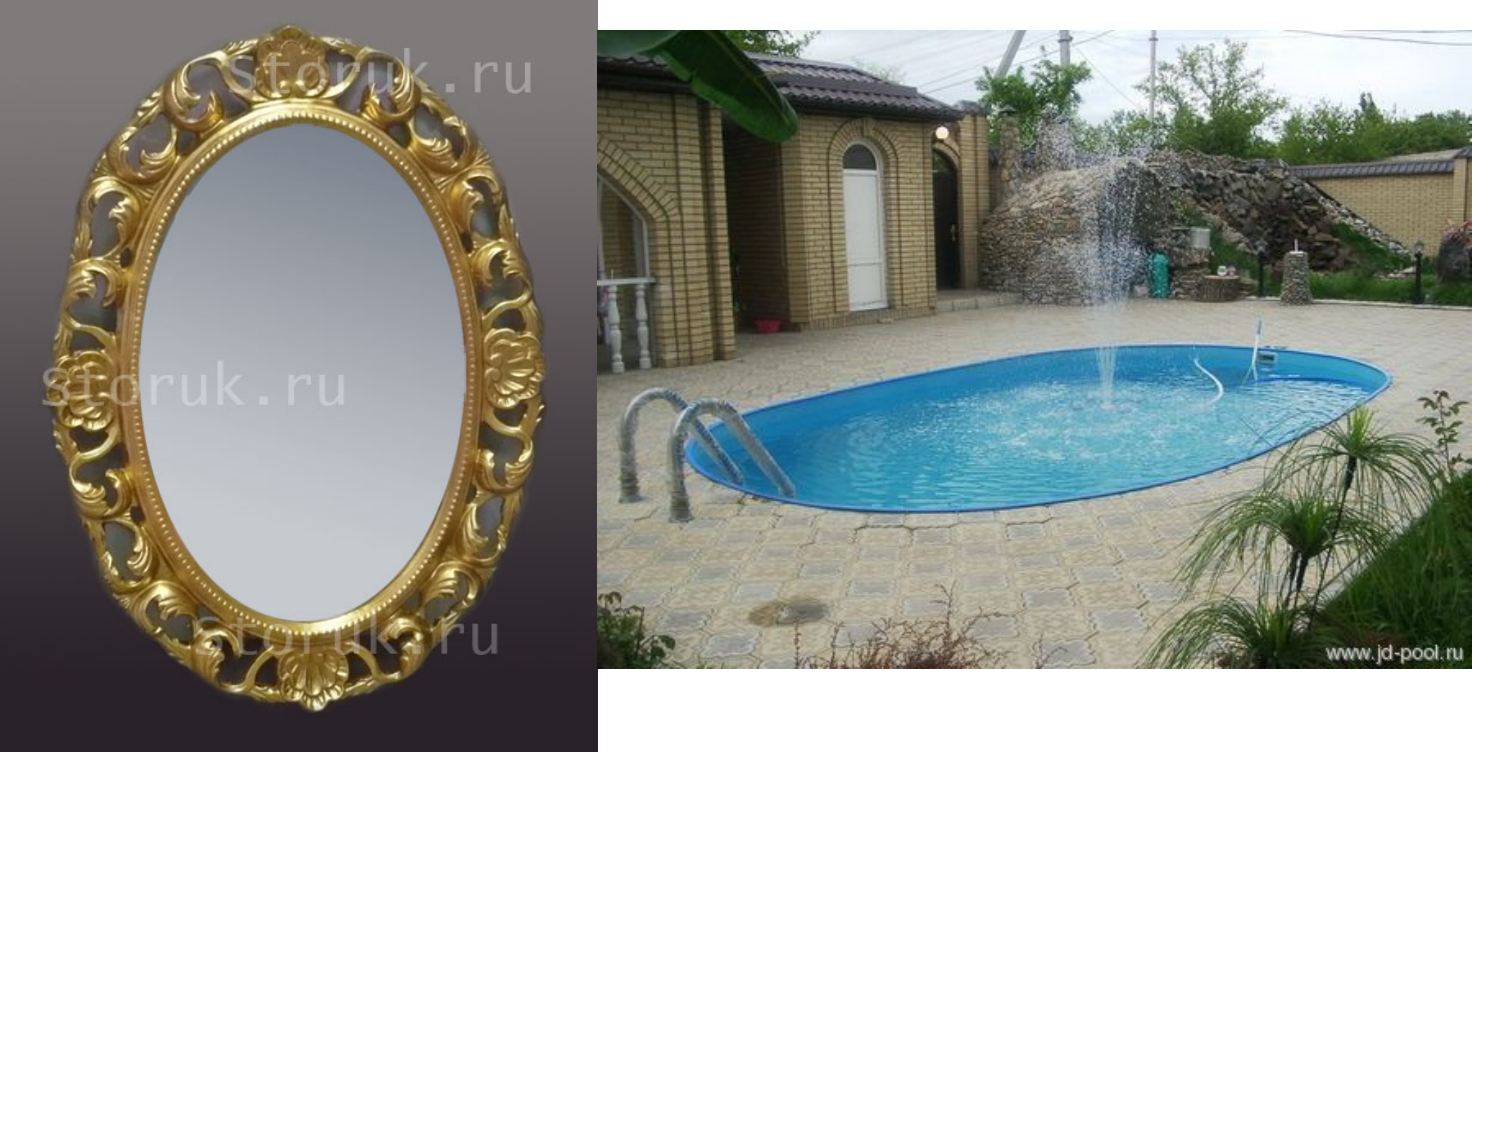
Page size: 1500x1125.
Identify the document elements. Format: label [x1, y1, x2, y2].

picture [0, 0, 1473, 752]
